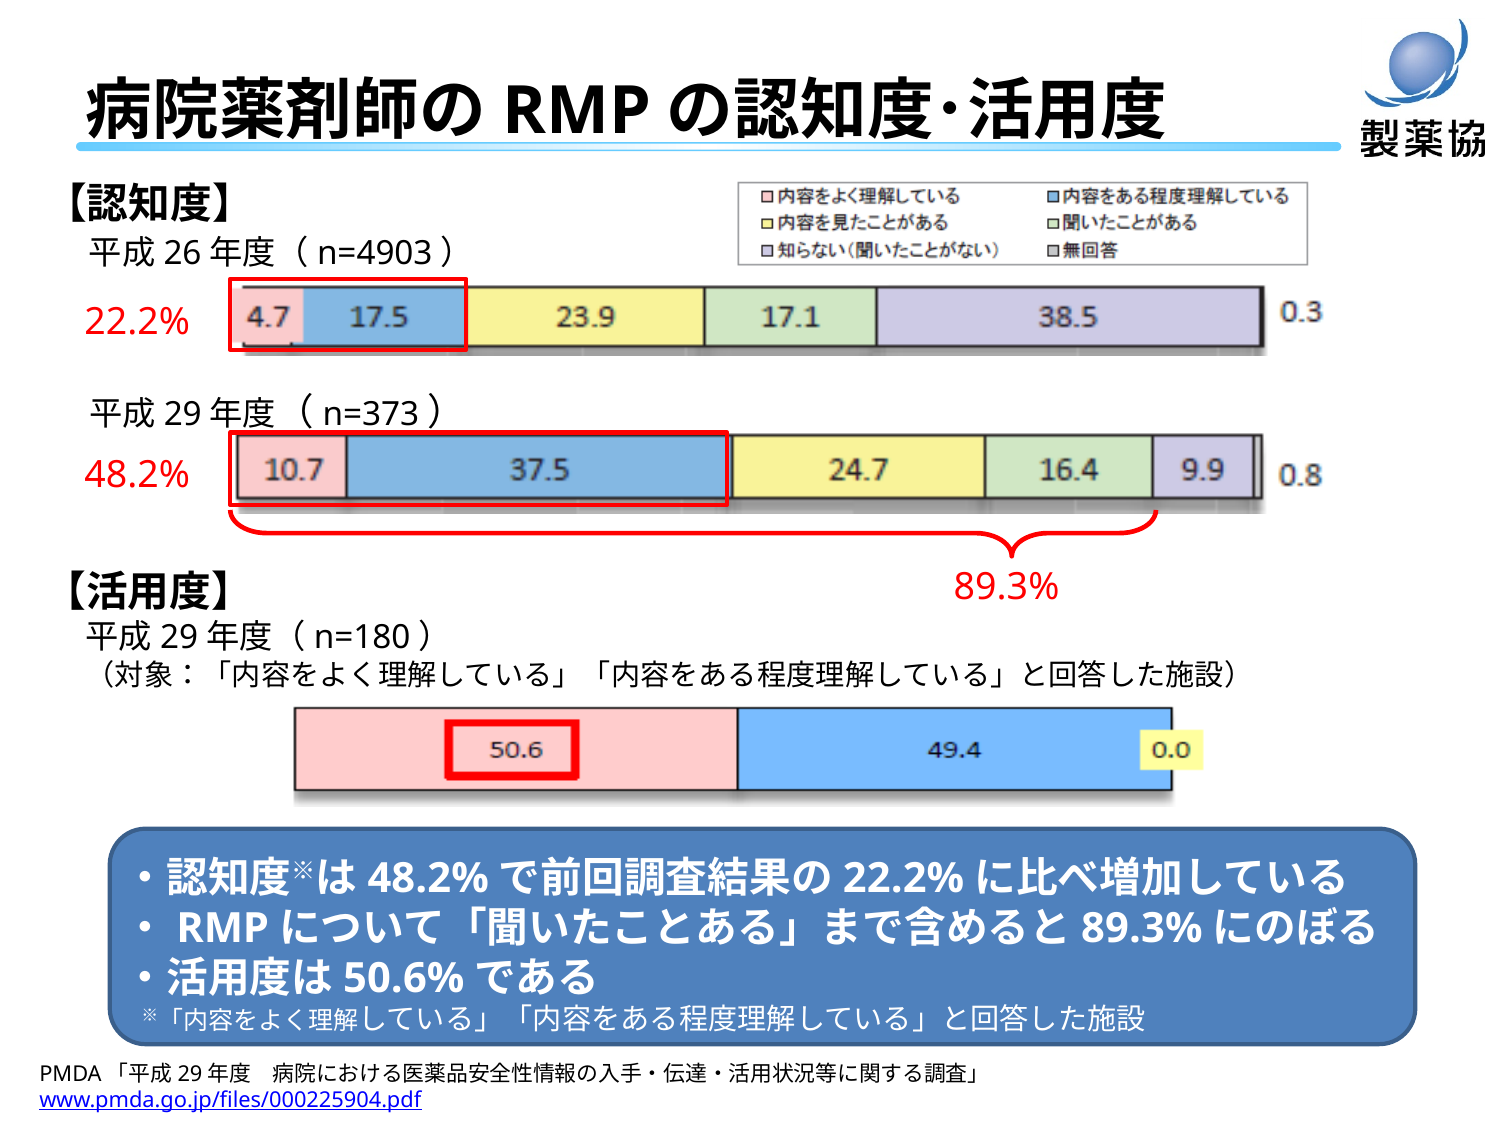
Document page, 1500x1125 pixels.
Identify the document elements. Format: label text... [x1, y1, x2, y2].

picture [277, 703, 1217, 807]
text_box 平成29年度（n=373） [41, 380, 602, 440]
text_box 48.2% [69, 442, 215, 503]
text_box 89.3% [938, 554, 1111, 603]
picture [220, 432, 1341, 514]
text_box PMDA「平成29年度 病院における医薬品安全性情報の入手・伝達・活用状況等に関する調査」 www.pmda.go.jp/files/000225904.pdf [24, 1051, 1277, 1123]
text_box [228, 277, 468, 283]
text_box 【活用度】 [29, 557, 313, 623]
picture [1361, 18, 1485, 157]
text_box [114, 826, 1411, 843]
text_box ・認知度※は48.2%で前回調査結果の22.2%に比べ増加している ・RMPについて「聞いたことある」まで含めると89.3%にのぼる ・活用度は50.6%である ※「内容をよく理解している」「内容をある程度理解している」と回答した施設 [109, 843, 1416, 1089]
text_box 【認知度】 [30, 169, 379, 235]
picture [723, 166, 1335, 273]
text_box [234, 522, 1152, 558]
text_box 22.2% [69, 289, 224, 349]
text_box 平成26年度（n=4903） [40, 223, 549, 279]
text_box 病院薬剤師のRMPの認知度･活用度 [70, 58, 1370, 154]
picture [229, 284, 1358, 356]
text_box 平成29年度（n=180） （対象：「内容をよく理解している」「内容をある程度理解している」と回答した施設） [70, 603, 1294, 699]
